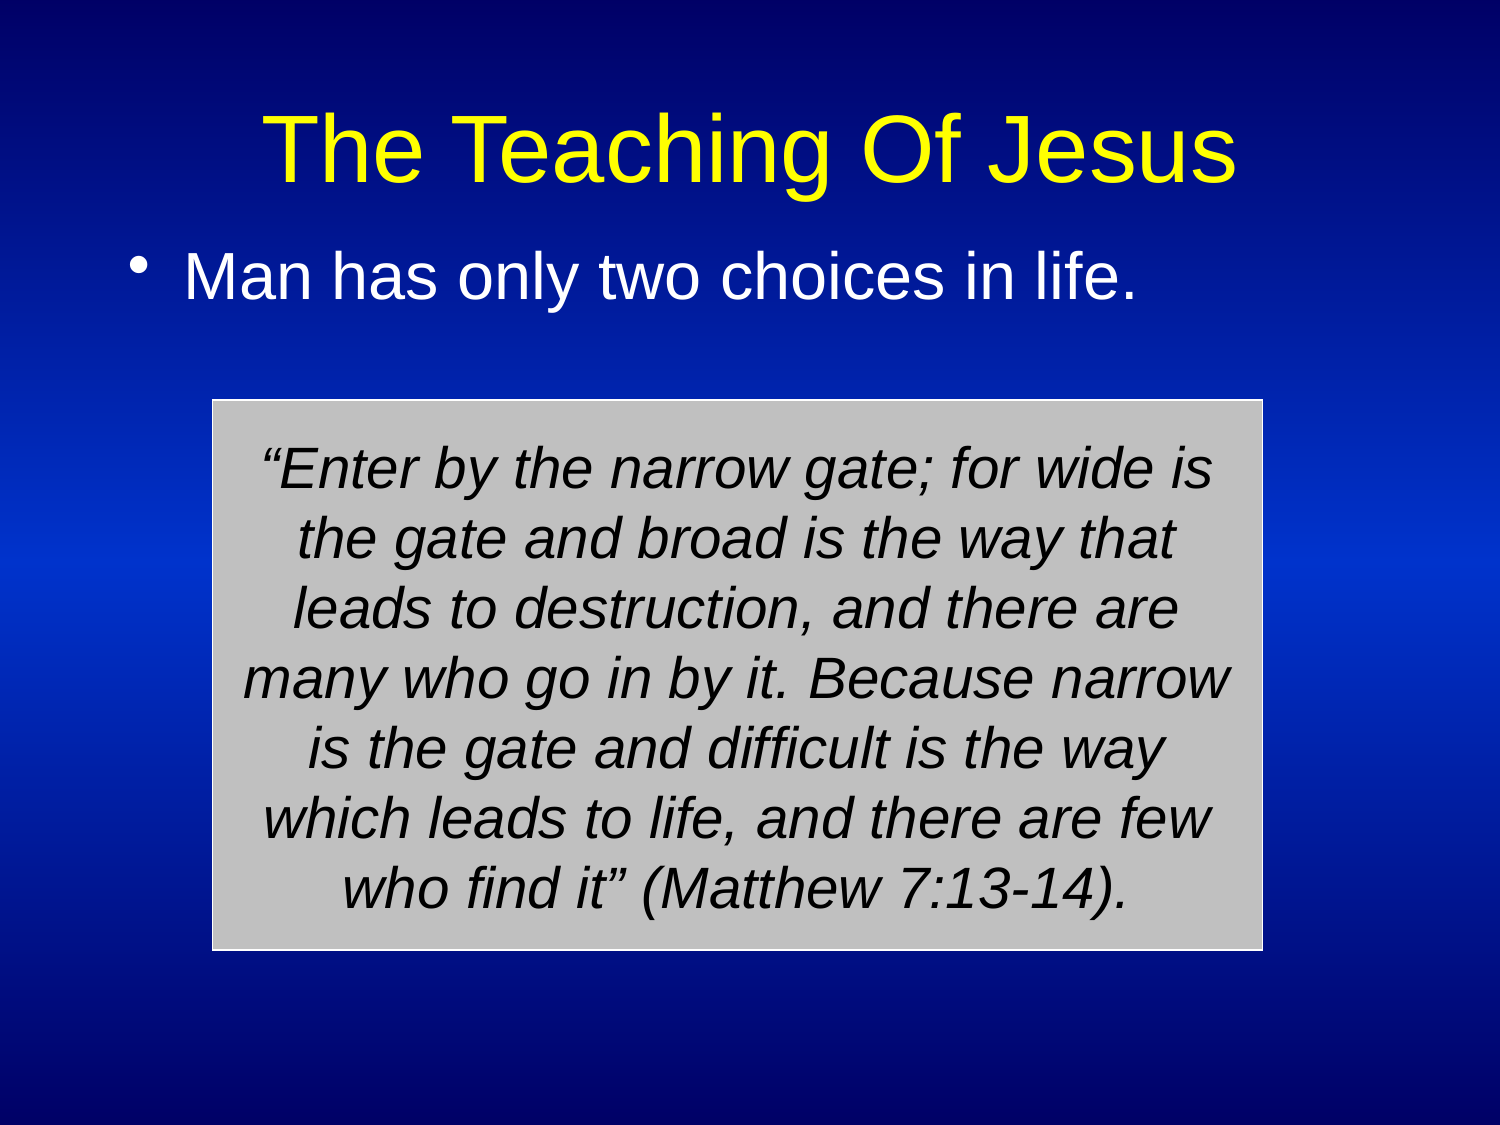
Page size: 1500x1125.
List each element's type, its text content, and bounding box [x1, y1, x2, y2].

list Man has only two choices in life. [112, 224, 1463, 338]
text_box “Enter by the narrow gate; for wide is the gate and broad is the way that leads to destruction, and there are many who go in by it. Because narrow is the gate and difficult is the way which leads to life, and there are few who find it” (Matthew 7:13-14). [212, 399, 1263, 950]
title The Teaching Of Jesus [37, 50, 1463, 238]
